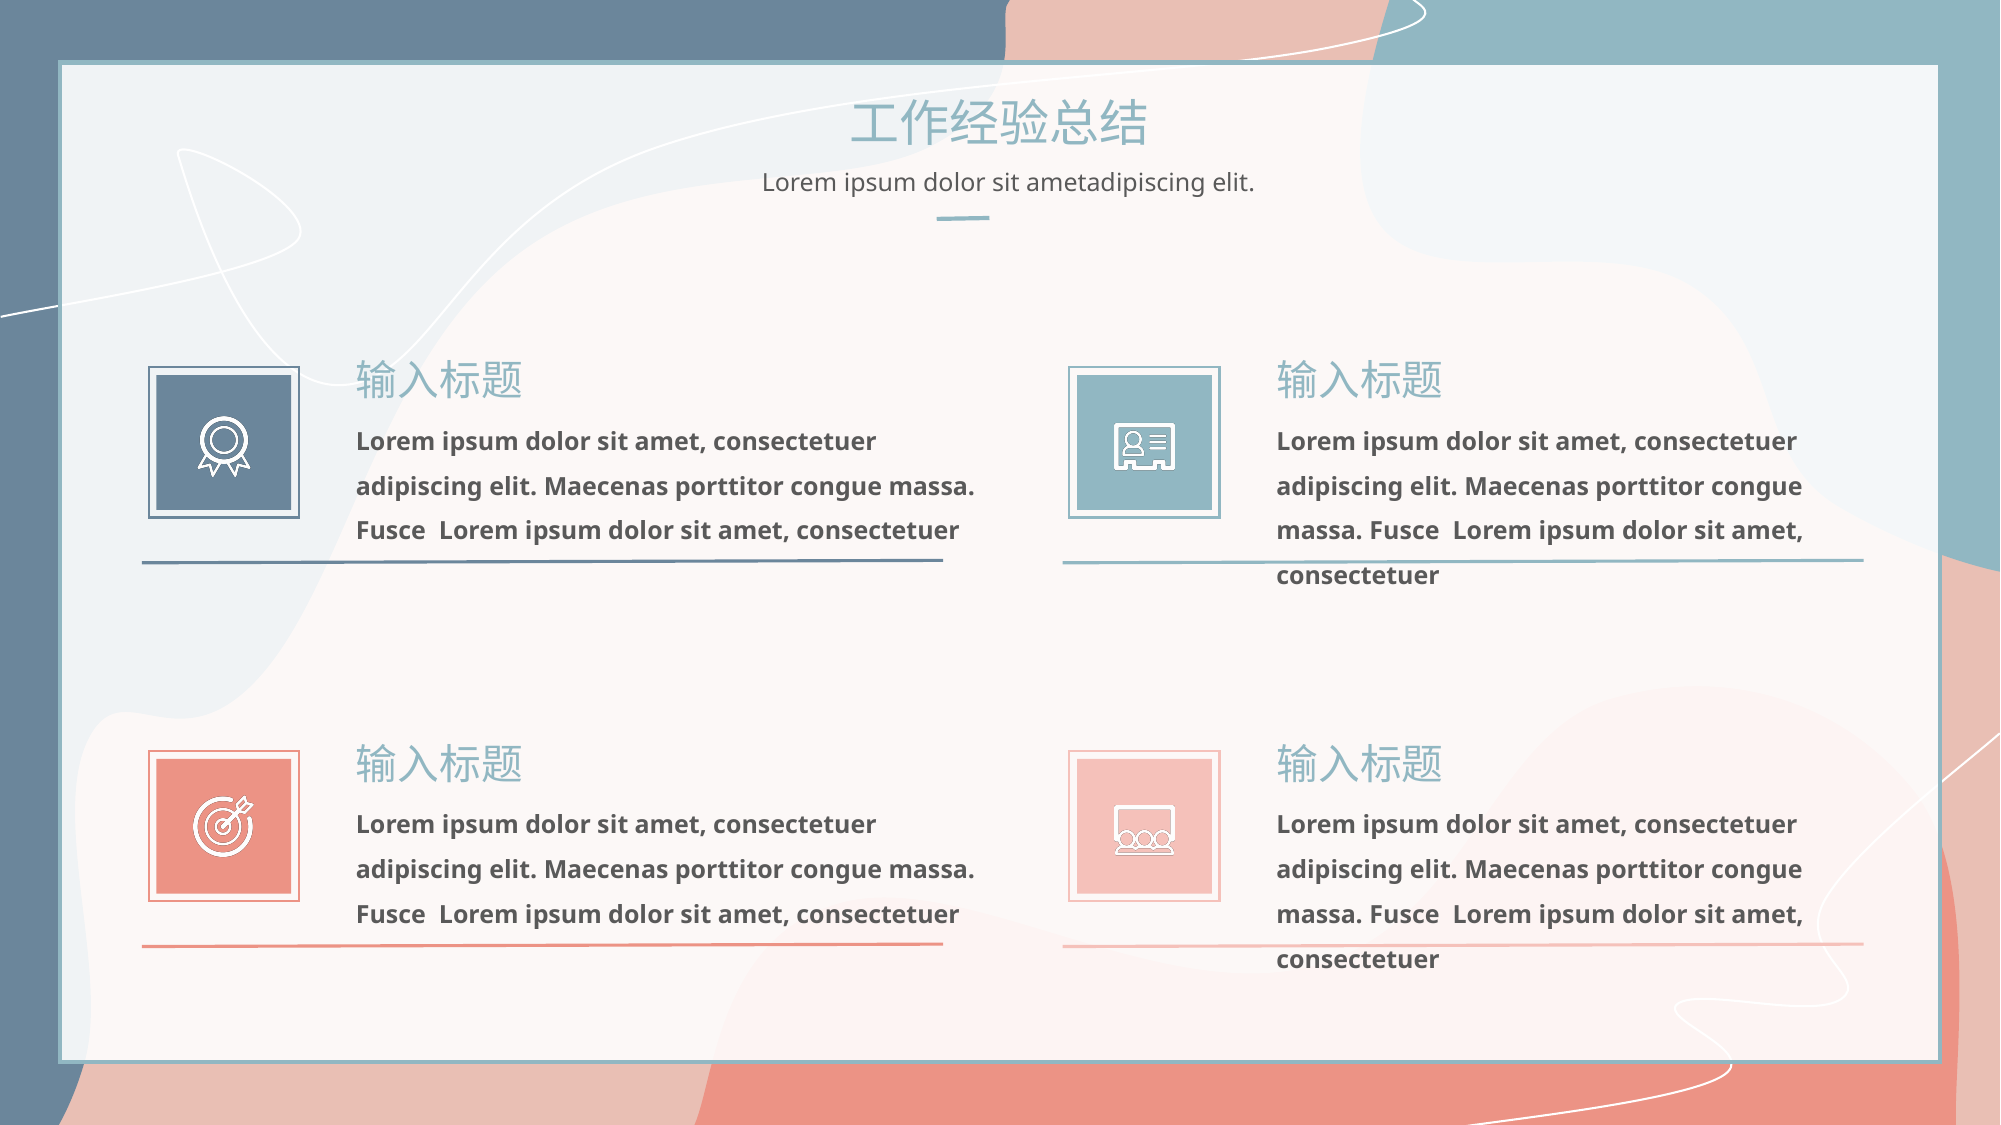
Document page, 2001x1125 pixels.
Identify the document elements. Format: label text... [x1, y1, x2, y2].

text_box [148, 750, 300, 902]
text_box 工作经验总结 [834, 83, 1166, 144]
text_box Lorem ipsum dolor sit amet, consectetuer adipiscing elit. Maecenas porttitor congue massa. Fusce Lorem ipsum dolor sit amet, consectetuer [340, 786, 1020, 936]
picture [1110, 412, 1179, 481]
text_box Lorem ipsum dolor sit amet, consectetuer adipiscing elit. Maecenas porttitor congue massa. Fusce Lorem ipsum dolor sit amet, consectetuer [1261, 786, 1910, 981]
picture [1110, 795, 1179, 865]
text_box Lorem ipsum dolor sit ametadipiscing elit. [723, 144, 1301, 205]
text_box [1068, 750, 1221, 902]
text_box [148, 366, 300, 519]
text_box Lorem ipsum dolor sit amet, consectetuer adipiscing elit. Maecenas porttitor congue massa. Fusce Lorem ipsum dolor sit amet, consectetuer [1261, 402, 1910, 597]
text_box 输入标题 [1261, 730, 1494, 796]
text_box 输入标题 [340, 346, 573, 412]
text_box 输入标题 [1261, 346, 1494, 412]
picture [189, 791, 258, 861]
text_box 输入标题 [340, 730, 573, 796]
picture [189, 412, 259, 481]
text_box [1068, 366, 1221, 519]
text_box Lorem ipsum dolor sit amet, consectetuer adipiscing elit. Maecenas porttitor congue massa. Fusce Lorem ipsum dolor sit amet, consectetuer [340, 402, 994, 553]
